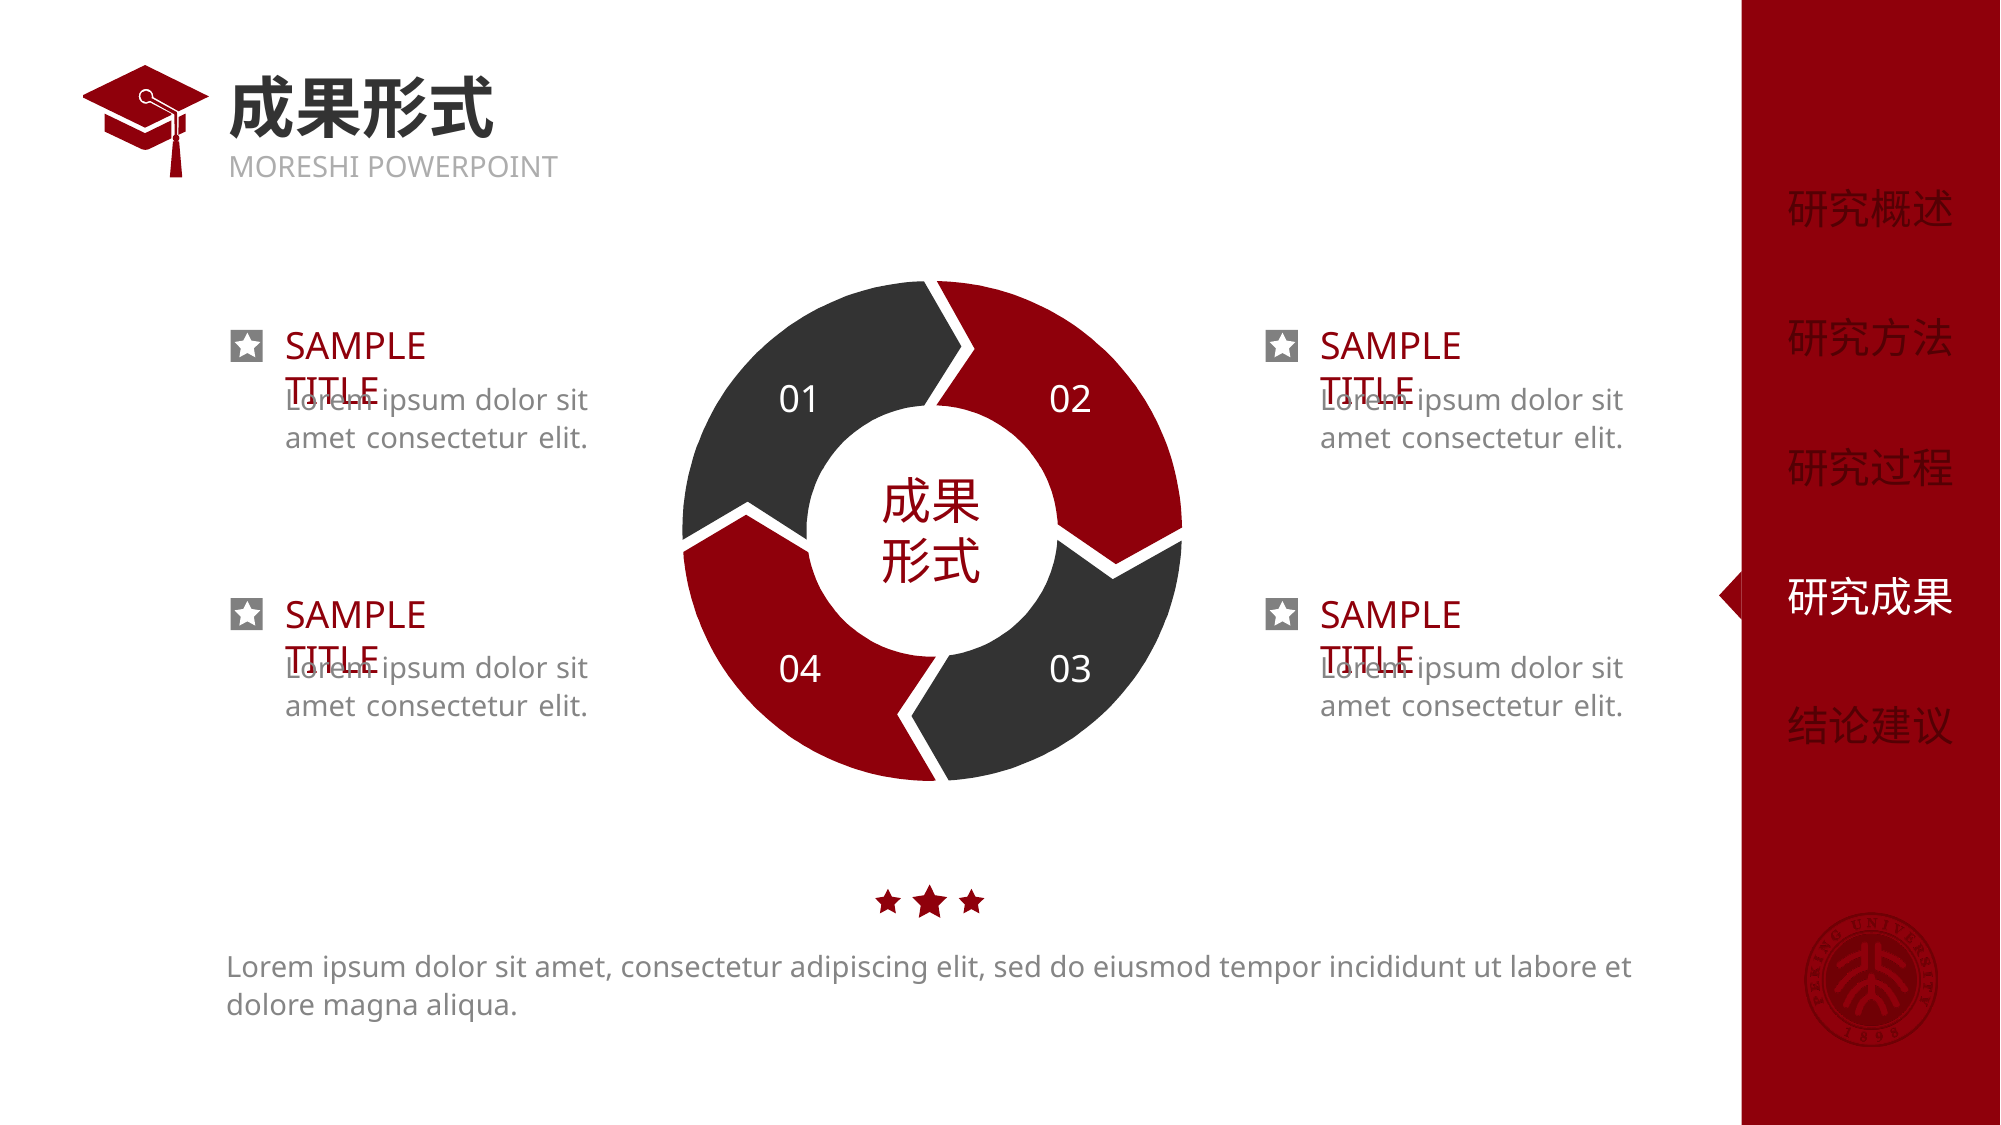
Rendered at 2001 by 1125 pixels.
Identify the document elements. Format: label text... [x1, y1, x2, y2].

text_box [230, 314, 604, 463]
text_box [1265, 314, 1639, 463]
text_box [682, 281, 936, 540]
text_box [936, 281, 1183, 565]
picture [1804, 912, 1938, 1047]
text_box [875, 884, 985, 918]
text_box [936, 539, 1182, 781]
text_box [1265, 583, 1639, 732]
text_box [230, 583, 604, 732]
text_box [683, 514, 936, 781]
text_box Lorem ipsum dolor sit amet, consectetur adipiscing elit, sed do eiusmod tempor incididunt ut labore et dolore magna aliqua. [211, 937, 1648, 1029]
title 成果形式 [213, 55, 1077, 168]
